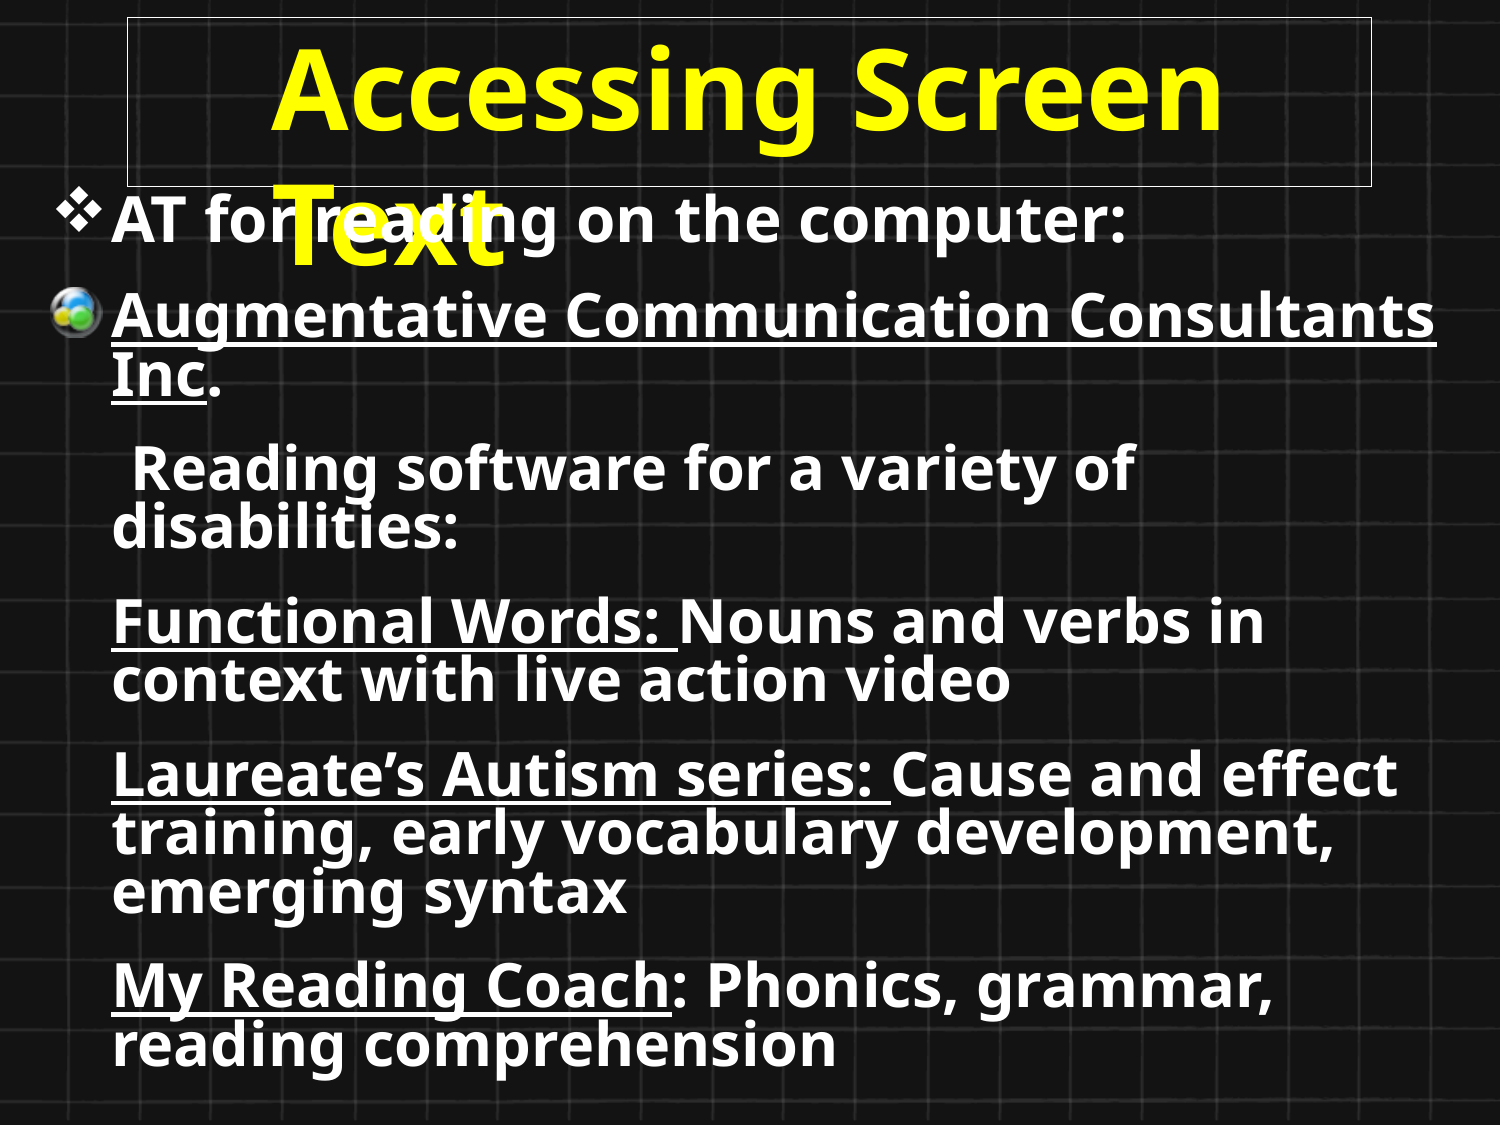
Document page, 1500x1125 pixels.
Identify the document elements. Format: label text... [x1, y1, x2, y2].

picture [0, 0, 1500, 1125]
list AT for reading on the computer: Augmentative Communication Consultants Inc. Reading software for a variety of disabilities: Functional Words: Nouns and verbs in context with live action video Laureate’s Autism series: Cause and effect training, early vocabulary development, emerging syntax My Reading Coach: Phonics, grammar, reading comprehension [35, 186, 1500, 1089]
title Accessing Screen Text [127, 17, 1372, 186]
picture [50, 287, 103, 338]
